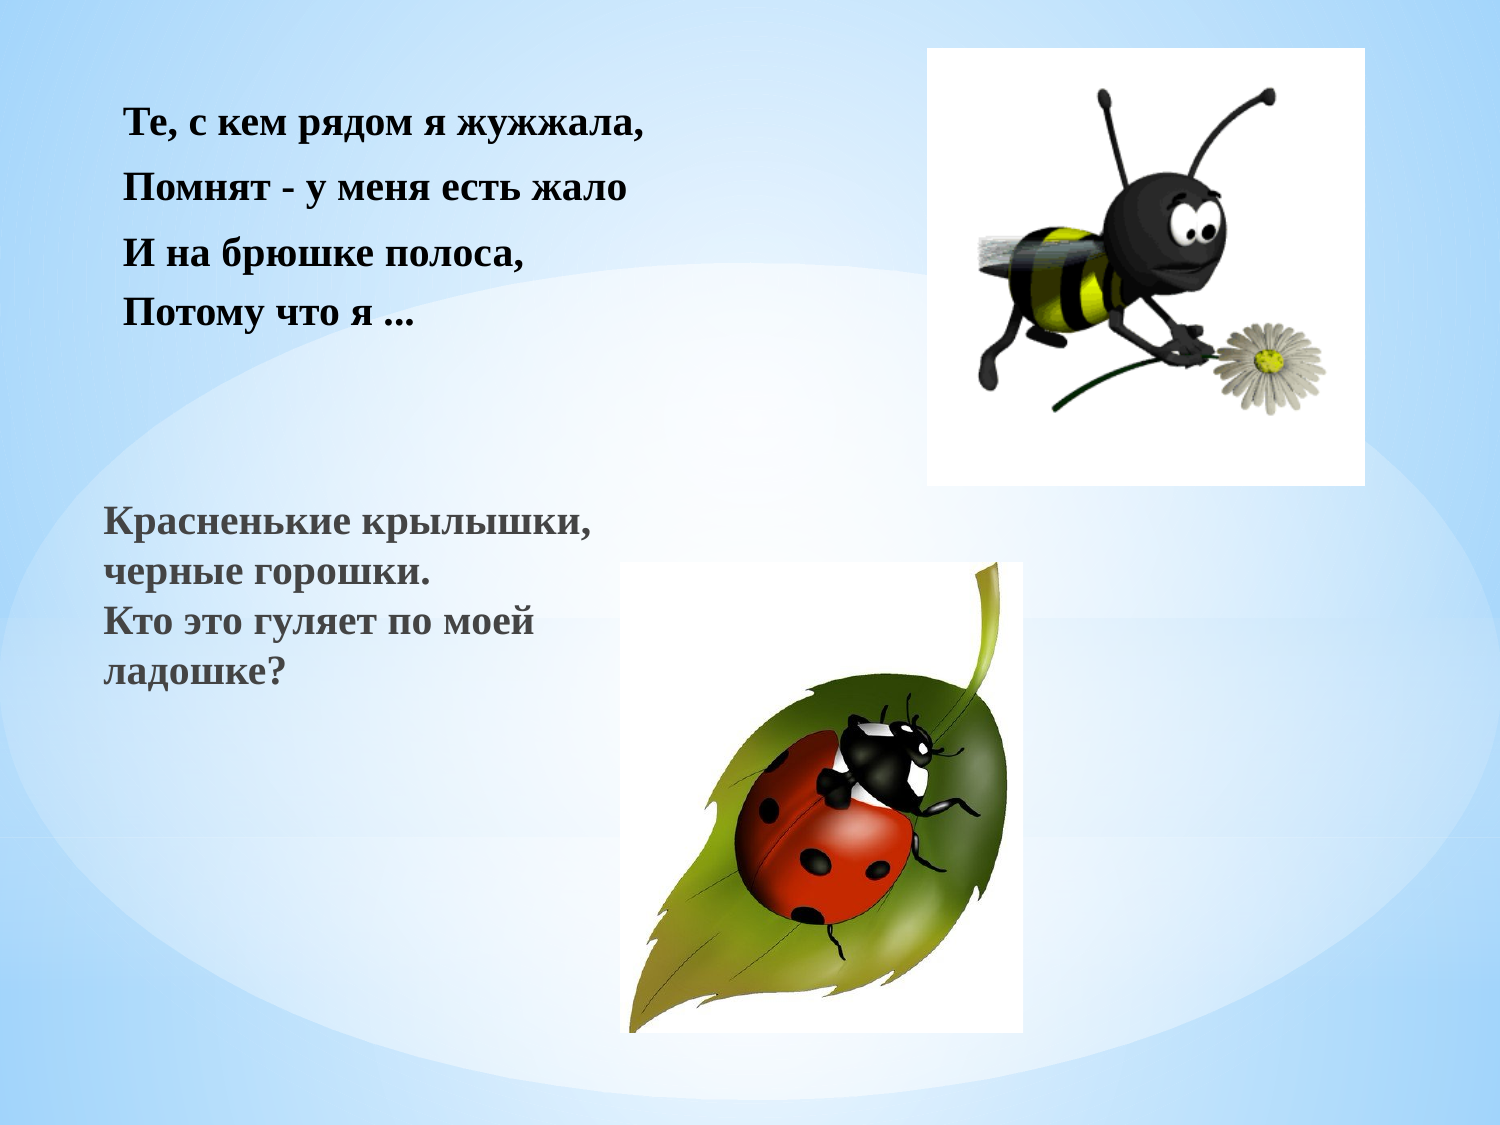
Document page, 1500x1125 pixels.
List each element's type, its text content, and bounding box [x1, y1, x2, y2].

list Те, с кем рядом я жужжала, Помнят - у меня есть жало И на брюшке полоса, Потому что я ... [100, 78, 727, 457]
picture [619, 562, 1024, 1033]
picture [926, 47, 1365, 486]
text_box Красненькие крылышки, черные горошки. Кто это гуляет по моей ладошке? [88, 485, 668, 700]
